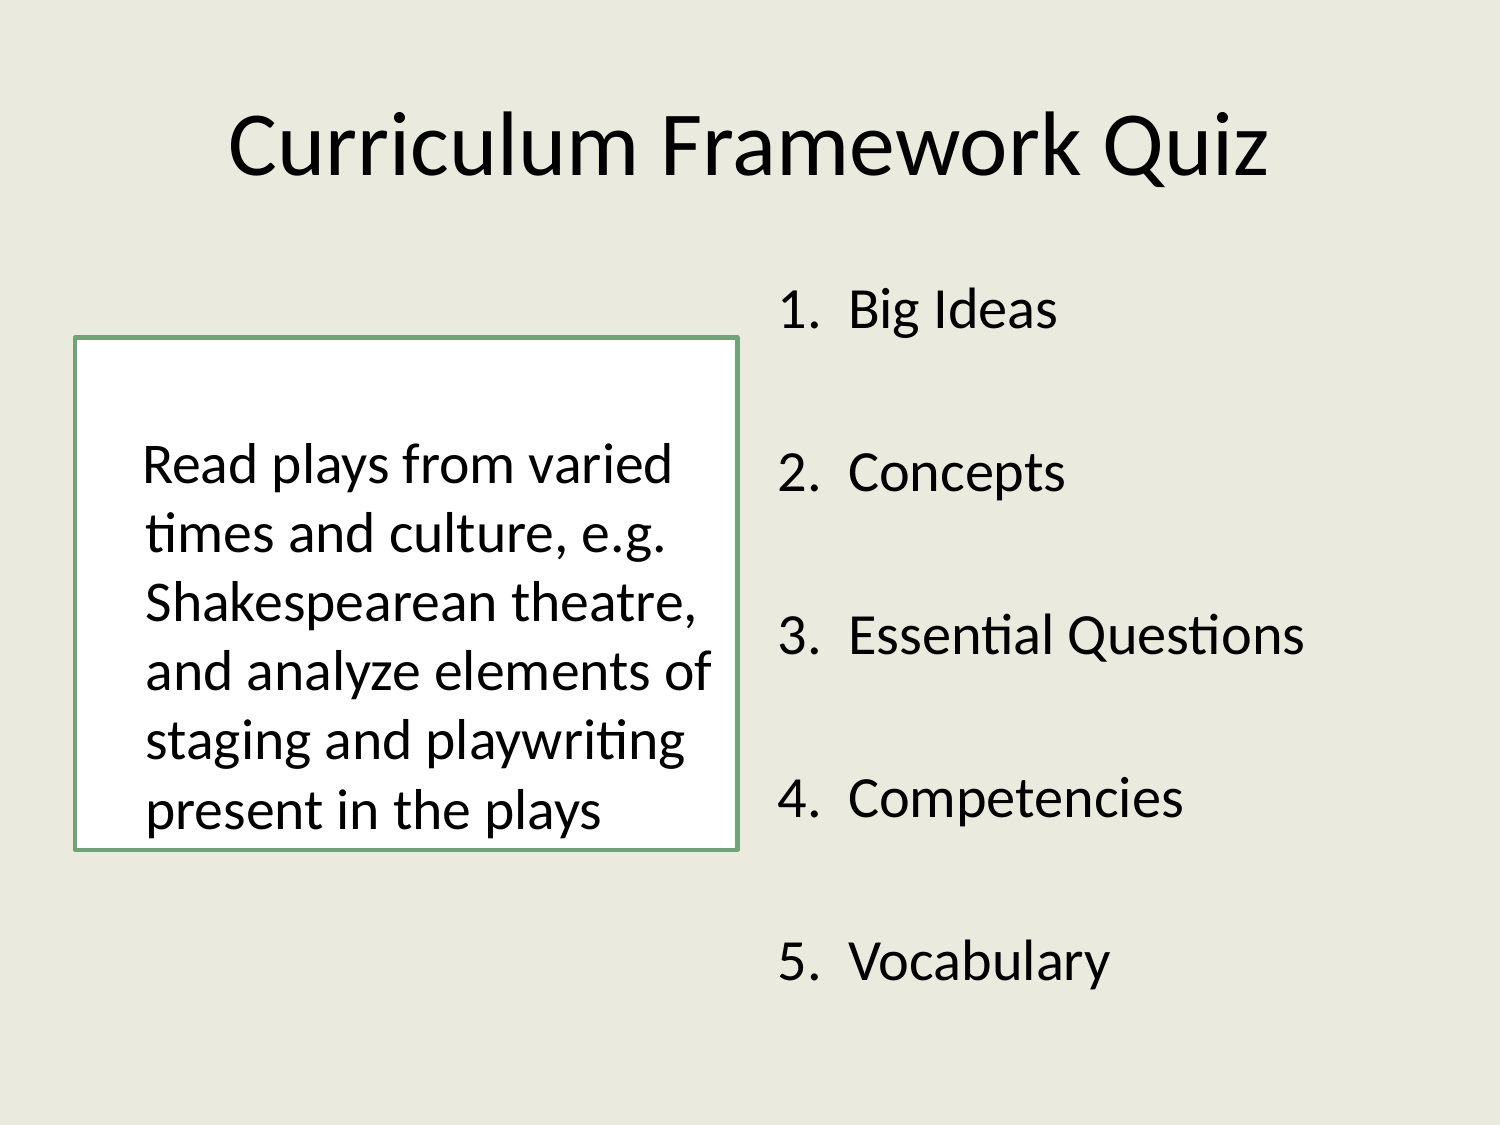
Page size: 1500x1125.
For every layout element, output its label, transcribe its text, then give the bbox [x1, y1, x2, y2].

title Curriculum Framework Quiz [75, 45, 1425, 233]
list Read plays from varied times and culture, e.g. Shakespearean theatre, and analyze elements of staging and playwriting present in the plays [73, 335, 740, 852]
list 1. Big Ideas 2. Concepts 3. Essential Questions 4. Competencies 5. Vocabulary [762, 262, 1425, 1005]
